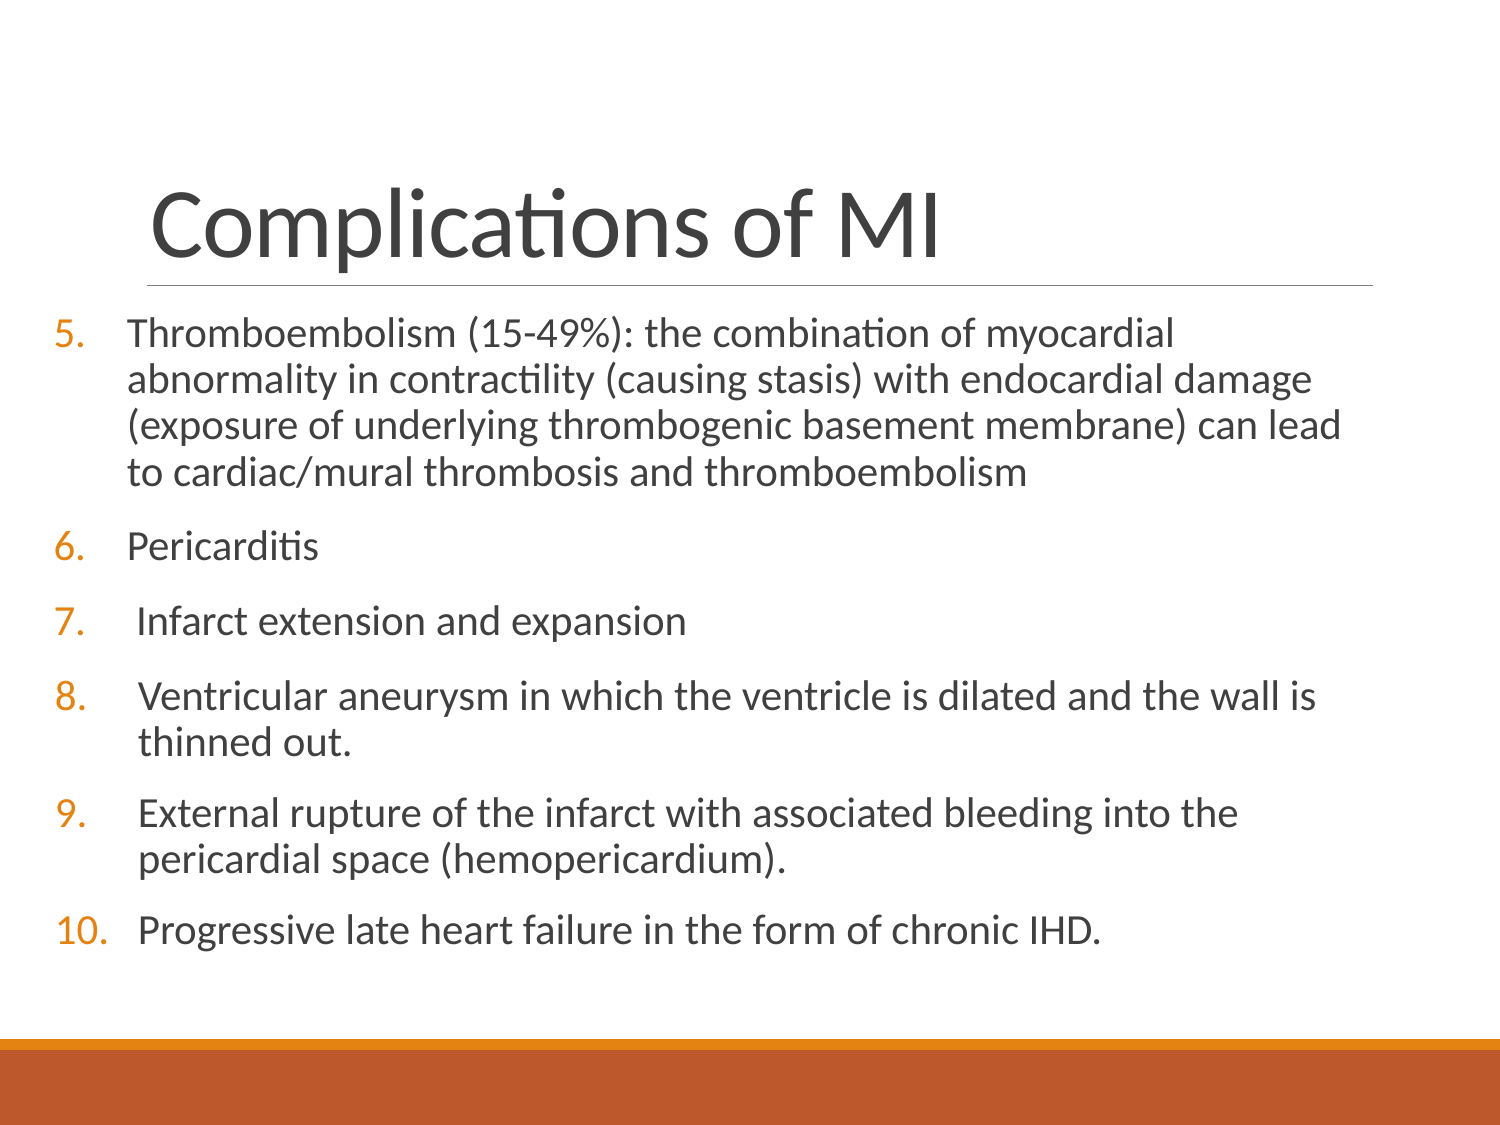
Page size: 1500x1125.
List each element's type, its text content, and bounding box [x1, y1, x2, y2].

title Complications of MI [135, 47, 1373, 285]
list Thromboembolism (15-49%): the combination of myocardial abnormality in contractility (causing stasis) with endocardial damage (exposure of underlying thrombogenic basement membrane) can lead to cardiac/mural thrombosis and thromboembolism Pericarditis Infarct extension and expansion Ventricular aneurysm in which the ventricle is dilated and the wall is thinned out. External rupture of the infarct with associated bleeding into the pericardial space (hemopericardium). Progressive late heart failure in the form of chronic IHD. [37, 302, 1373, 963]
